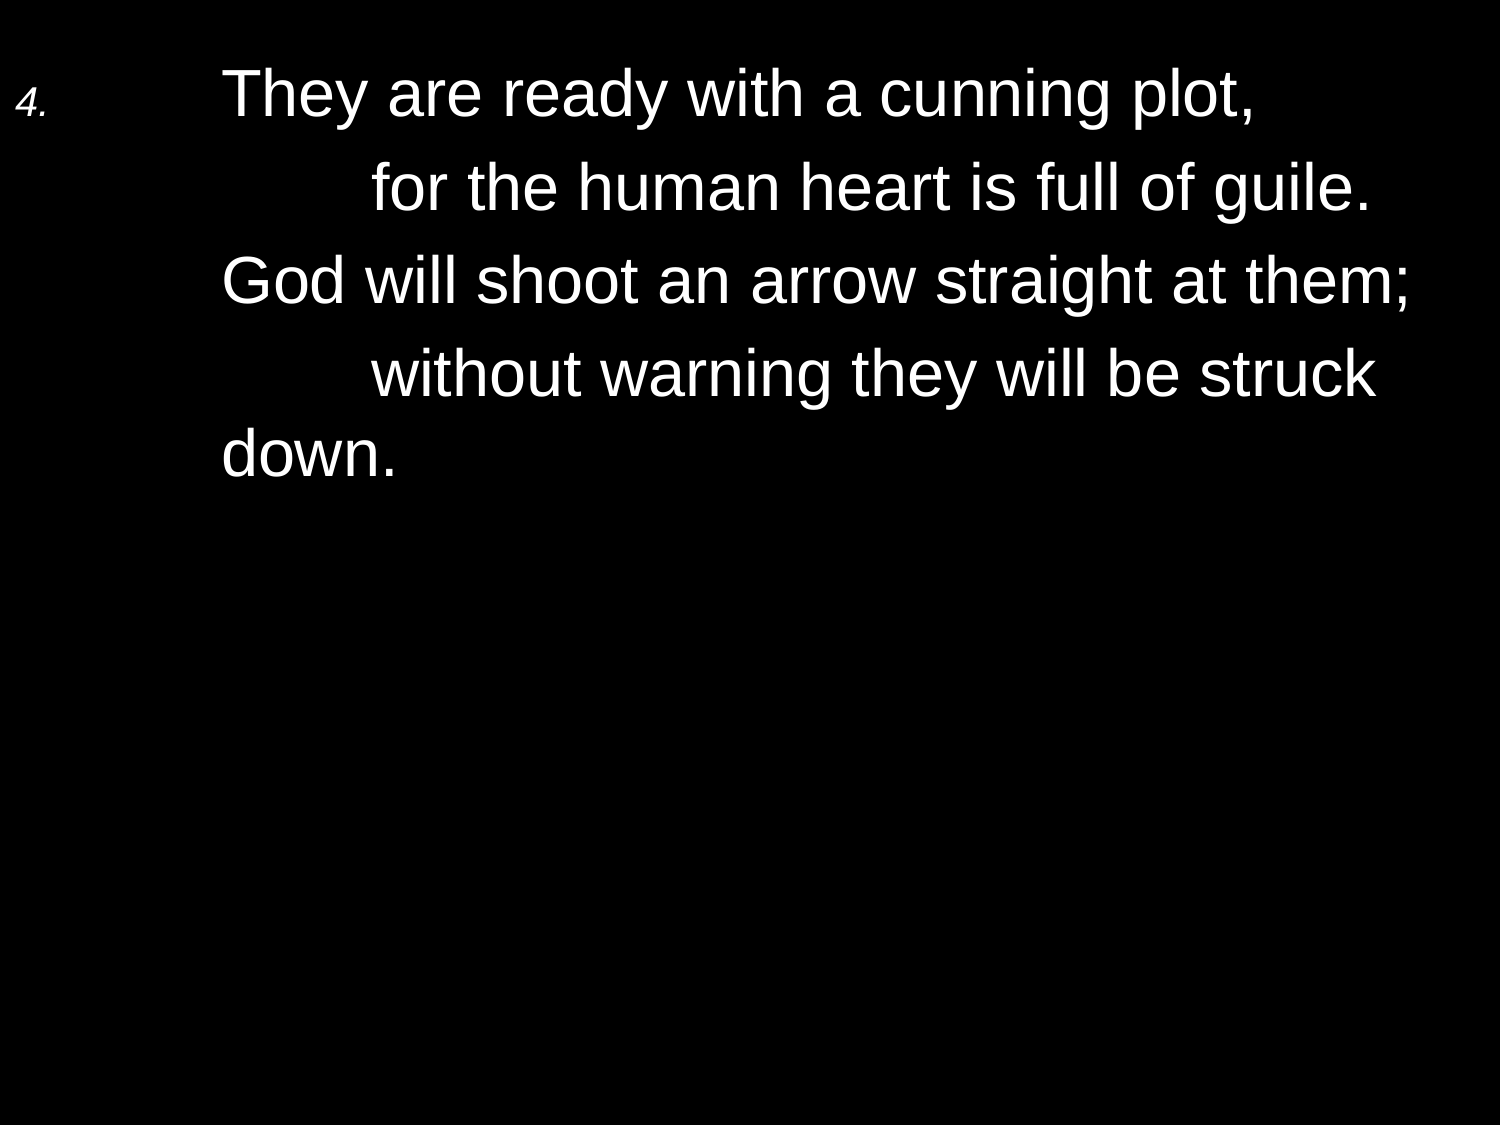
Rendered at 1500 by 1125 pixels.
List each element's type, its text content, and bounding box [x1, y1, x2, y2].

list 4. They are ready with a cunning plot, for the human heart is full of guile. God will shoot an arrow straight at them; without warning they will be struck down. [0, 42, 1500, 1047]
